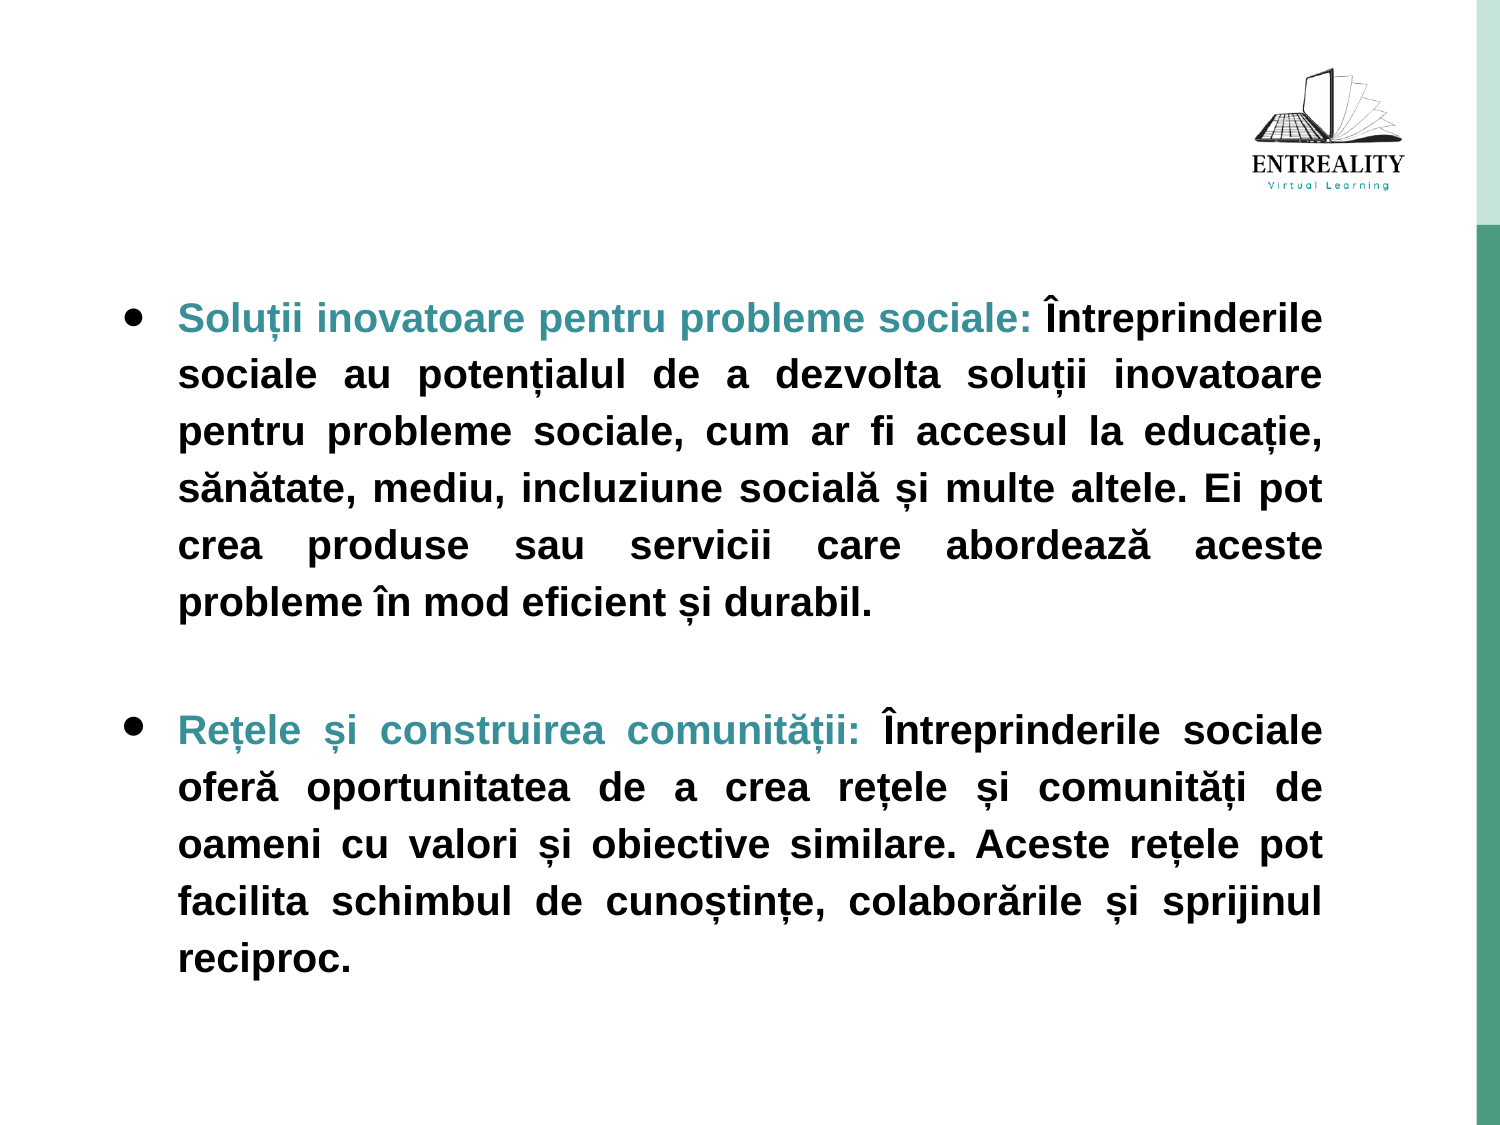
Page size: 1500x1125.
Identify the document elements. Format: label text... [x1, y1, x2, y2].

picture [1198, 0, 1458, 259]
list Soluții inovatoare pentru probleme sociale: Întreprinderile sociale au potențialul de a dezvolta soluții inovatoare pentru probleme sociale, cum ar fi accesul la educație, sănătate, mediu, incluziune socială și multe altele. Ei pot crea produse sau servicii care abordează aceste probleme în mod eficient și durabil. Rețele și construirea comunității: Întreprinderile sociale oferă oportunitatea de a crea rețele și comunități de oameni cu valori și obiective similare. Aceste rețele pot facilita schimbul de cunoștințe, colaborările și sprijinul reciproc. [88, 275, 1339, 994]
